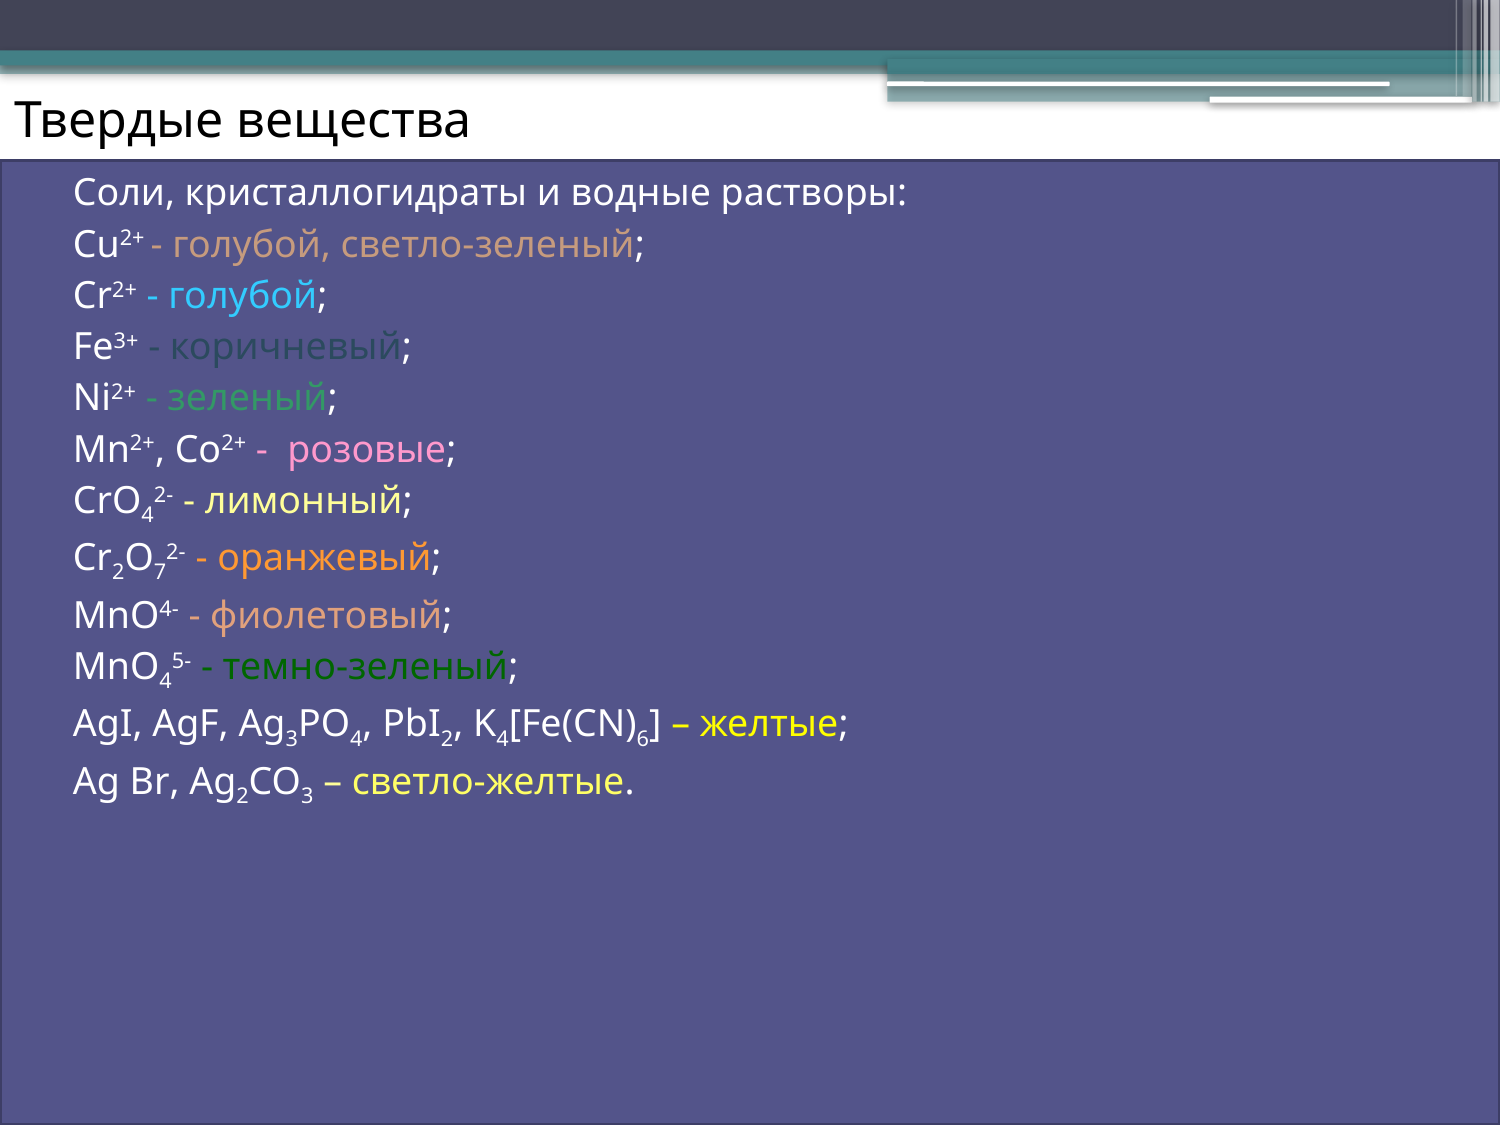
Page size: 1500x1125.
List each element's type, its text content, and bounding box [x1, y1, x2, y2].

list Соли, кристаллогидраты и водные растворы: Cu2+ - голубой, светло-зеленый; Cr2+ - голубой; Fe3+ - коричневый; Ni2+ - зеленый; Mn2+, Co2+ - розовые; CrO42- - лимонный; Сr2O72- - оранжевый; MnO4- - фиолетовый; MnO45- - темно-зеленый; AgI, AgF, Ag3PO4, PbI2, K4[Fe(CN)6] – желтые; Ag Br, Ag2CO3 – светло-желтые. [0, 159, 1500, 1125]
title Твердые вещества [0, 66, 498, 159]
